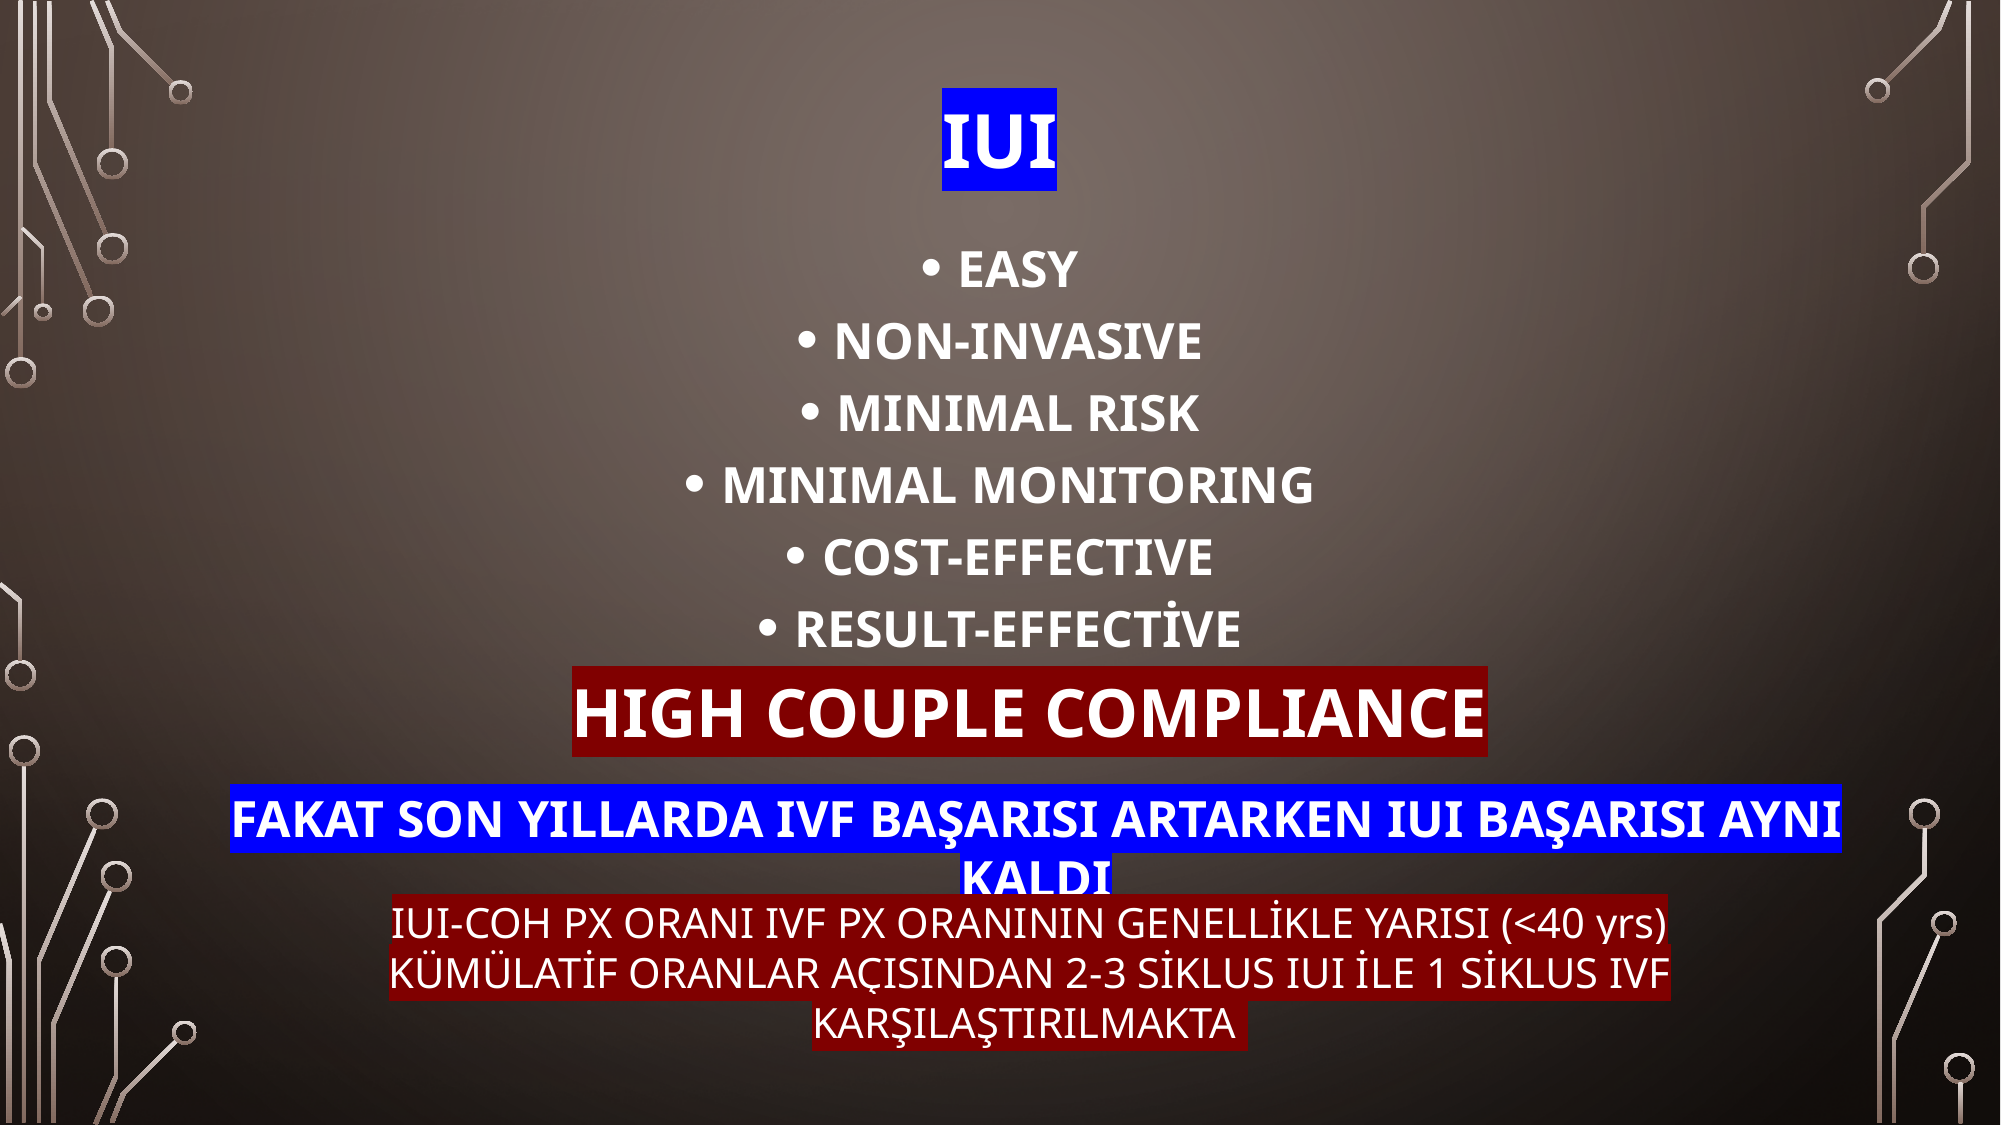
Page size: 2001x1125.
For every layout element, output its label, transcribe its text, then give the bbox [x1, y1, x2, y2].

title IUI [187, 23, 1813, 217]
text_box IUI-COH PX ORANI IVF PX ORANININ GENELLİKLE YARISI (<40 yrs) KÜMÜLATİF ORANLAR AÇISINDAN 2-3 SİKLUS IUI İLE 1 SİKLUS IVF KARŞILAŞTIRILMAKTA [270, 889, 1790, 1055]
list EASY NON-INVASIVE MINIMAL RISK MINIMAL MONITORING COST-EFFECTIVE RESULT-EFFECTİVE [187, 217, 1813, 780]
text_box HIGH COUPLE COMPLIANCE [532, 663, 1528, 759]
text_box FAKAT SON YILLARDA IVF BAŞARISI ARTARKEN IUI BAŞARISI AYNI KALDI [172, 780, 1900, 916]
